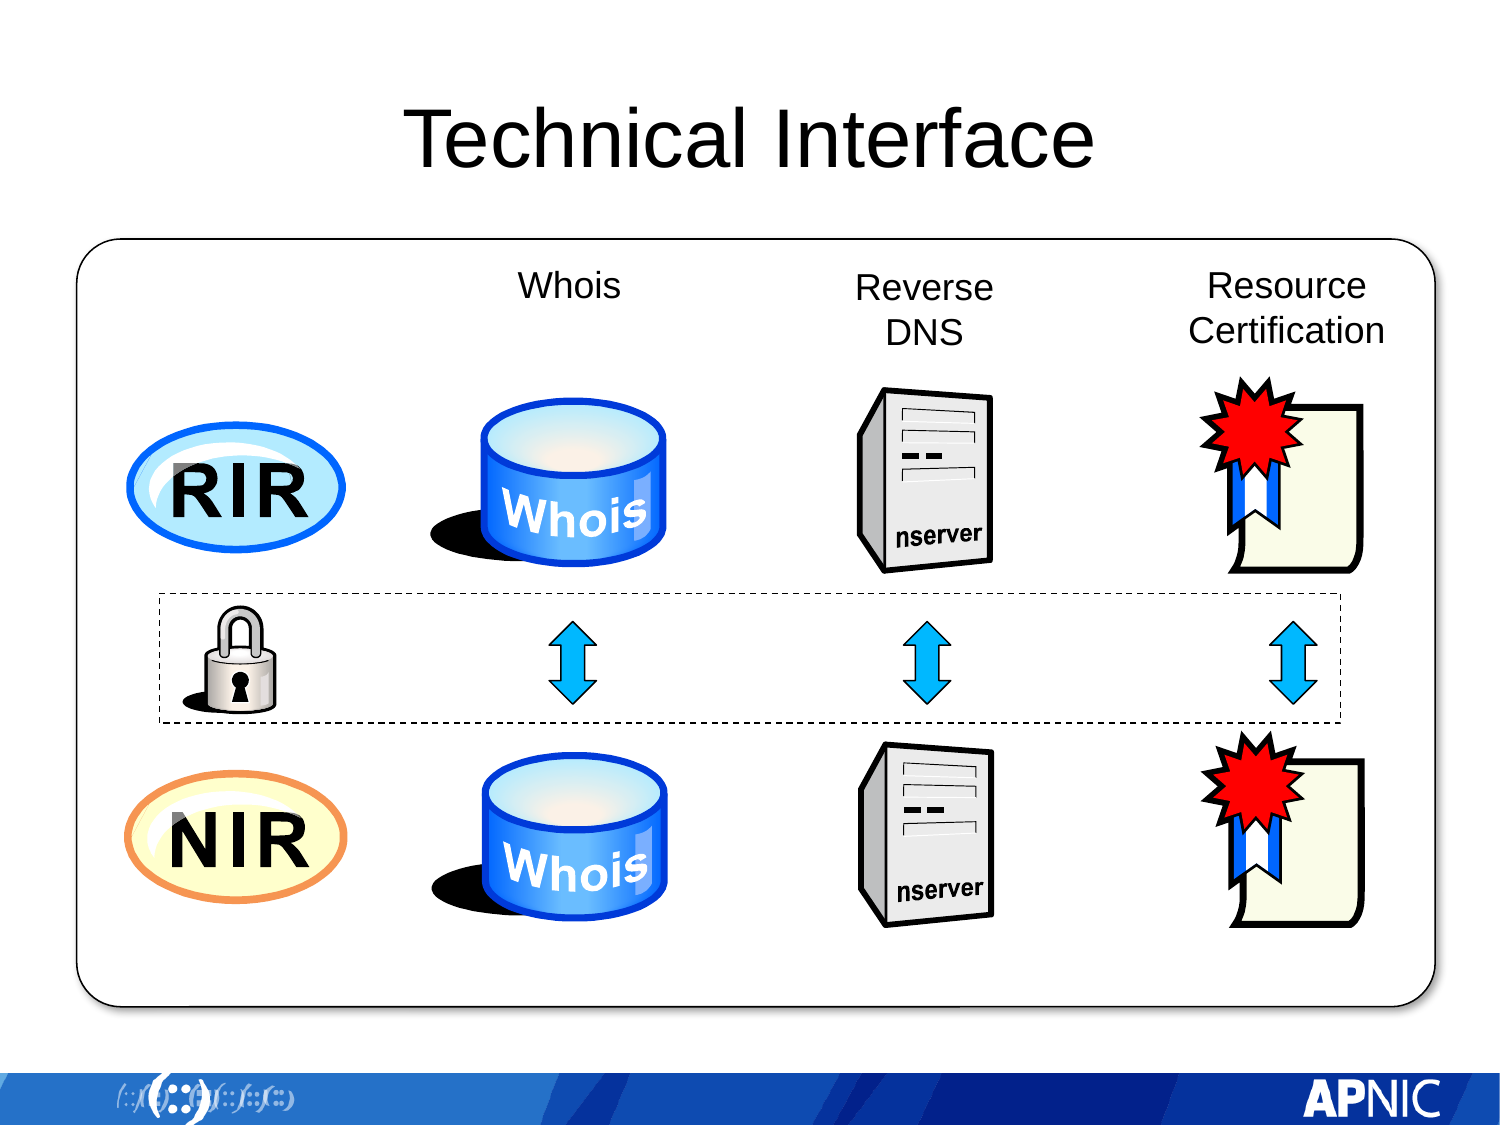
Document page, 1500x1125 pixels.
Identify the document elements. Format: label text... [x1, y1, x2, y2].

text_box [159, 593, 1341, 724]
text_box [76, 238, 1436, 1007]
picture [182, 604, 278, 715]
text_box Reverse DNS [840, 255, 1009, 361]
picture [429, 396, 668, 569]
title Technical Interface [74, 44, 1425, 233]
text_box Whois [502, 253, 637, 314]
picture [1198, 375, 1365, 575]
picture [125, 420, 347, 555]
picture [0, 1069, 1500, 1125]
picture [855, 386, 994, 575]
picture [1199, 729, 1366, 929]
picture [430, 751, 669, 923]
picture [857, 740, 995, 929]
picture [123, 768, 349, 906]
text_box Resource Certification [1173, 253, 1401, 359]
